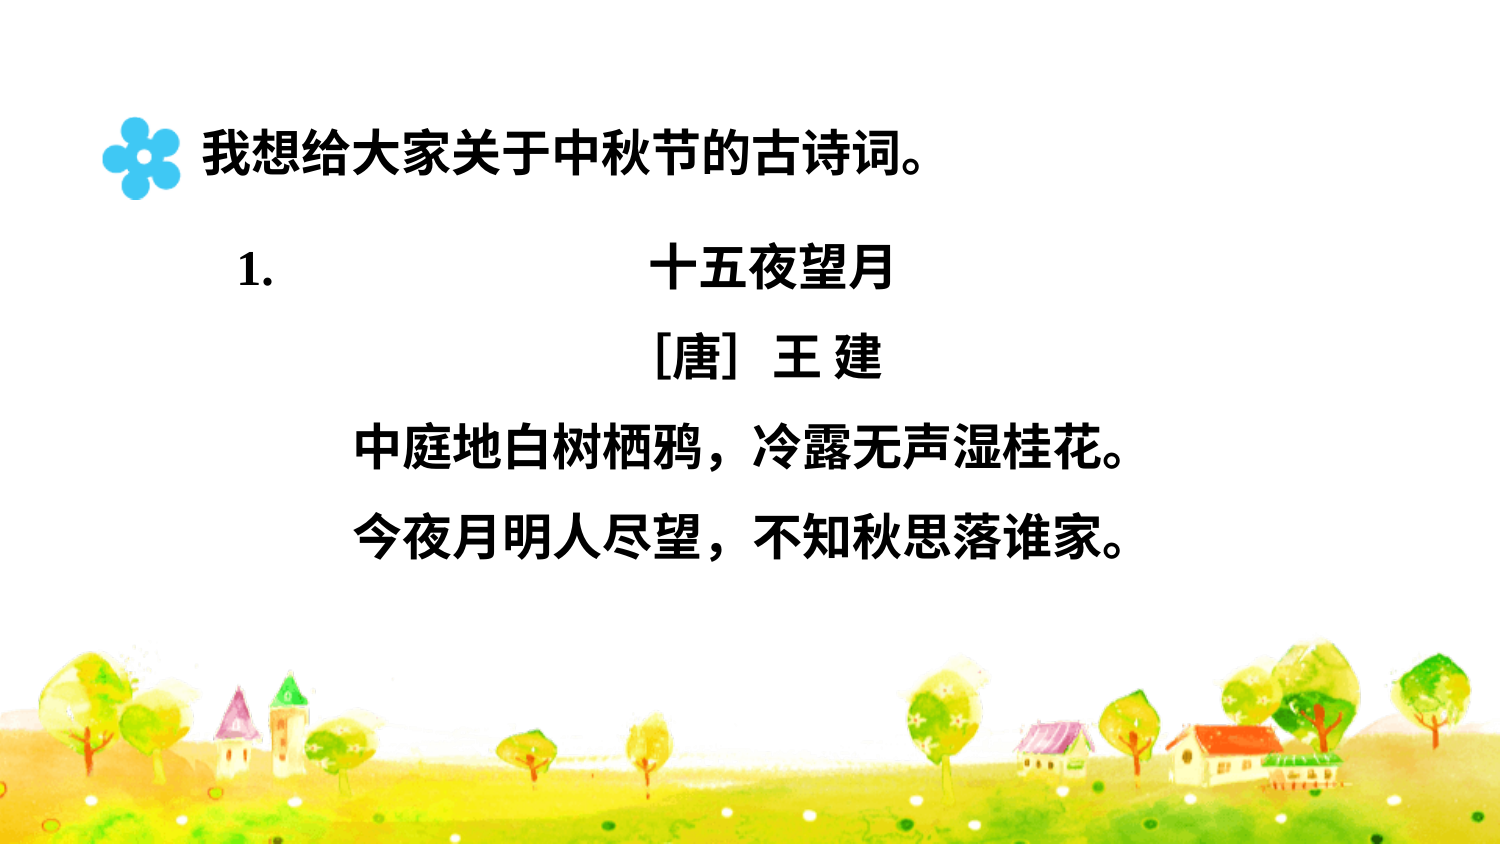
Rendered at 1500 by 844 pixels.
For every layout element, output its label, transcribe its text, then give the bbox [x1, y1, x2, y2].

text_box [100, 113, 1372, 202]
text_box 1. 十五夜望月 ［唐］王 建 中庭地白树栖鸦，冷露无声湿桂花。 今夜月明人尽望，不知秋思落谁家。 [221, 202, 1284, 573]
picture [0, 614, 1500, 844]
